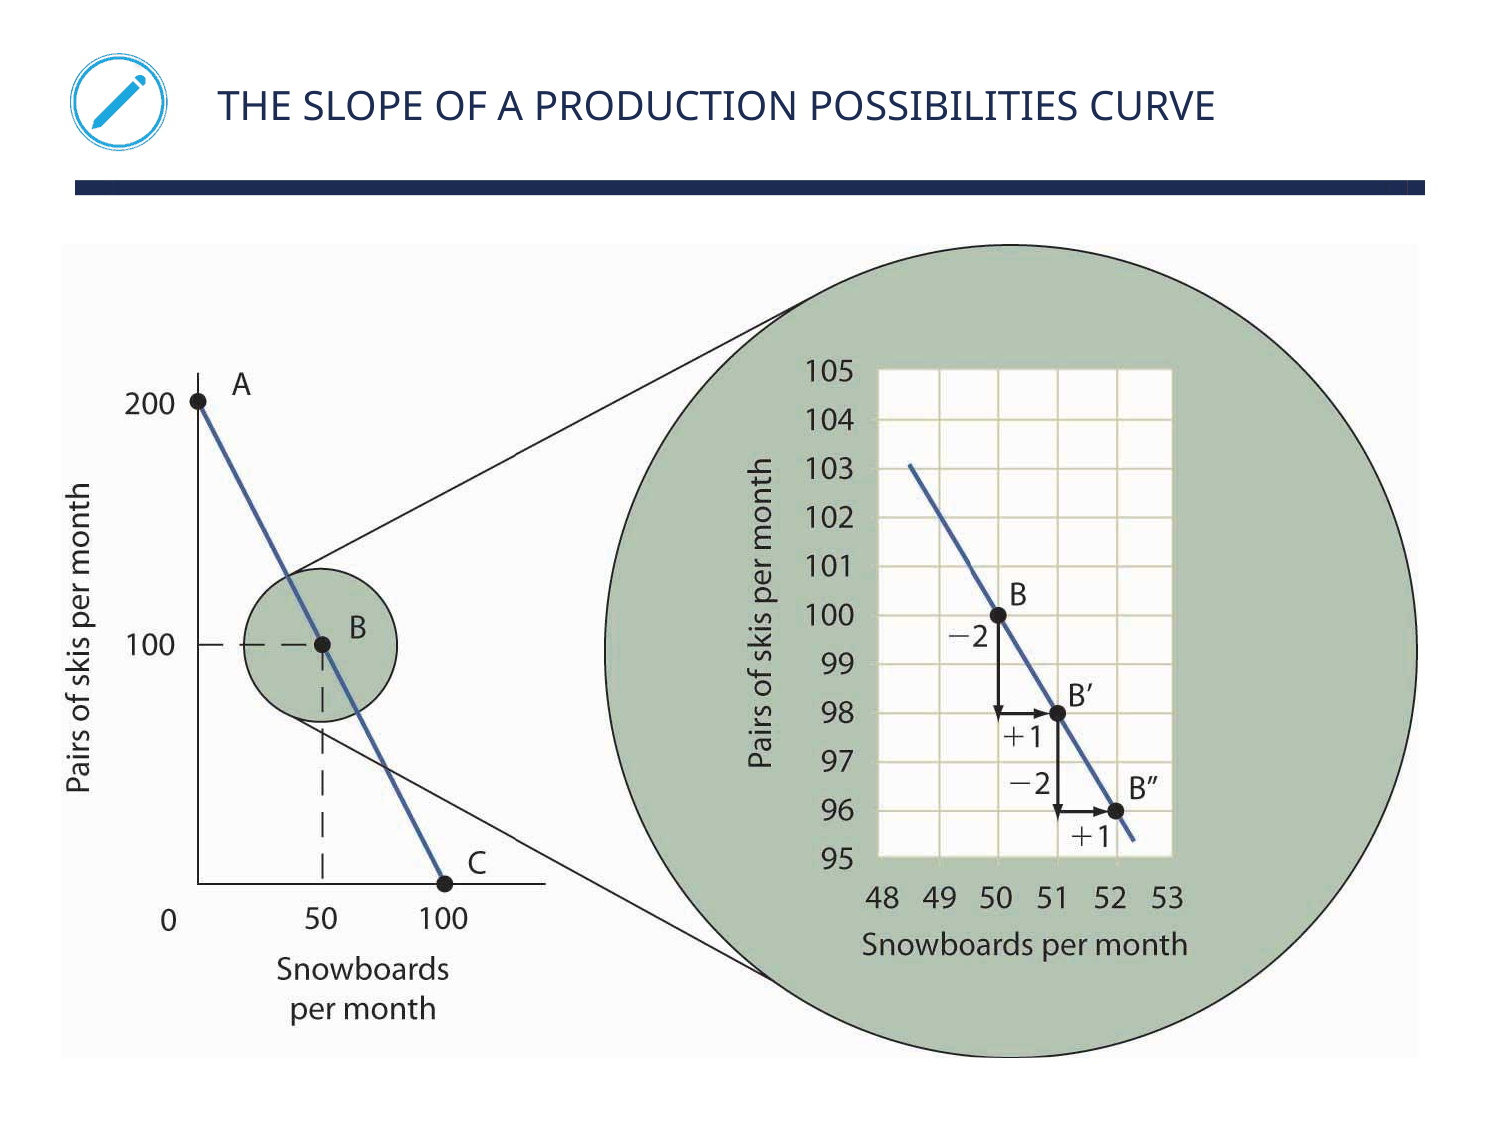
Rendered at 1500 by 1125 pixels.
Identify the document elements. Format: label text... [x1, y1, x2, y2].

picture [0, 0, 1500, 1125]
title The Slope of a Production Possibilities Curve [202, 56, 1425, 152]
